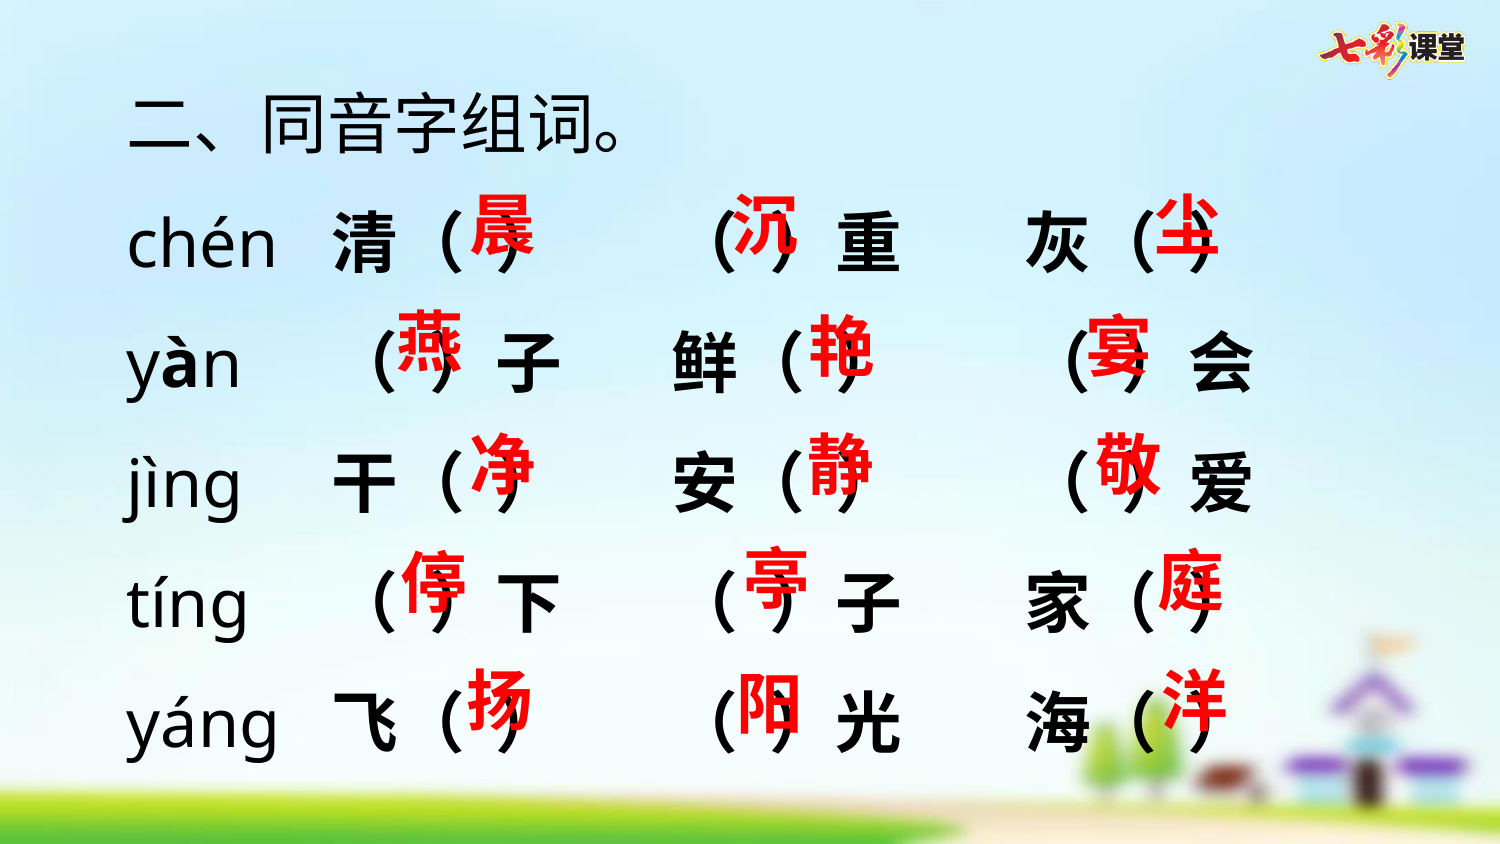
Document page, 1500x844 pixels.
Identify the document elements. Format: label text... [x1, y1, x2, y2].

text_box 艳 [793, 297, 886, 393]
text_box 亭 [728, 529, 821, 624]
text_box 洋 [1146, 651, 1239, 746]
text_box 扬 [451, 651, 545, 747]
text_box 沉 [716, 175, 809, 271]
picture [0, 0, 1500, 844]
text_box 尘 [1139, 175, 1233, 271]
text_box 阳 [721, 654, 814, 749]
text_box 宴 [1071, 297, 1164, 393]
text_box 晨 [454, 175, 550, 271]
text_box 静 [792, 415, 886, 511]
text_box 停 [385, 533, 479, 628]
text_box 二、同音字组词。 chén 清（ ） （ ）重 灰（ ） yàn （ ）子 鲜（ ） （ ）会 jìng 干（ ） 安（ ） （ ）爱 tíng （ ）下 （ ）子 家（ ） yáng 飞（ ） （ ）光 海（ ） [112, 34, 1367, 769]
text_box 庭 [1142, 531, 1235, 627]
text_box 敬 [1080, 415, 1173, 511]
text_box 净 [454, 415, 547, 511]
text_box 燕 [381, 292, 474, 388]
